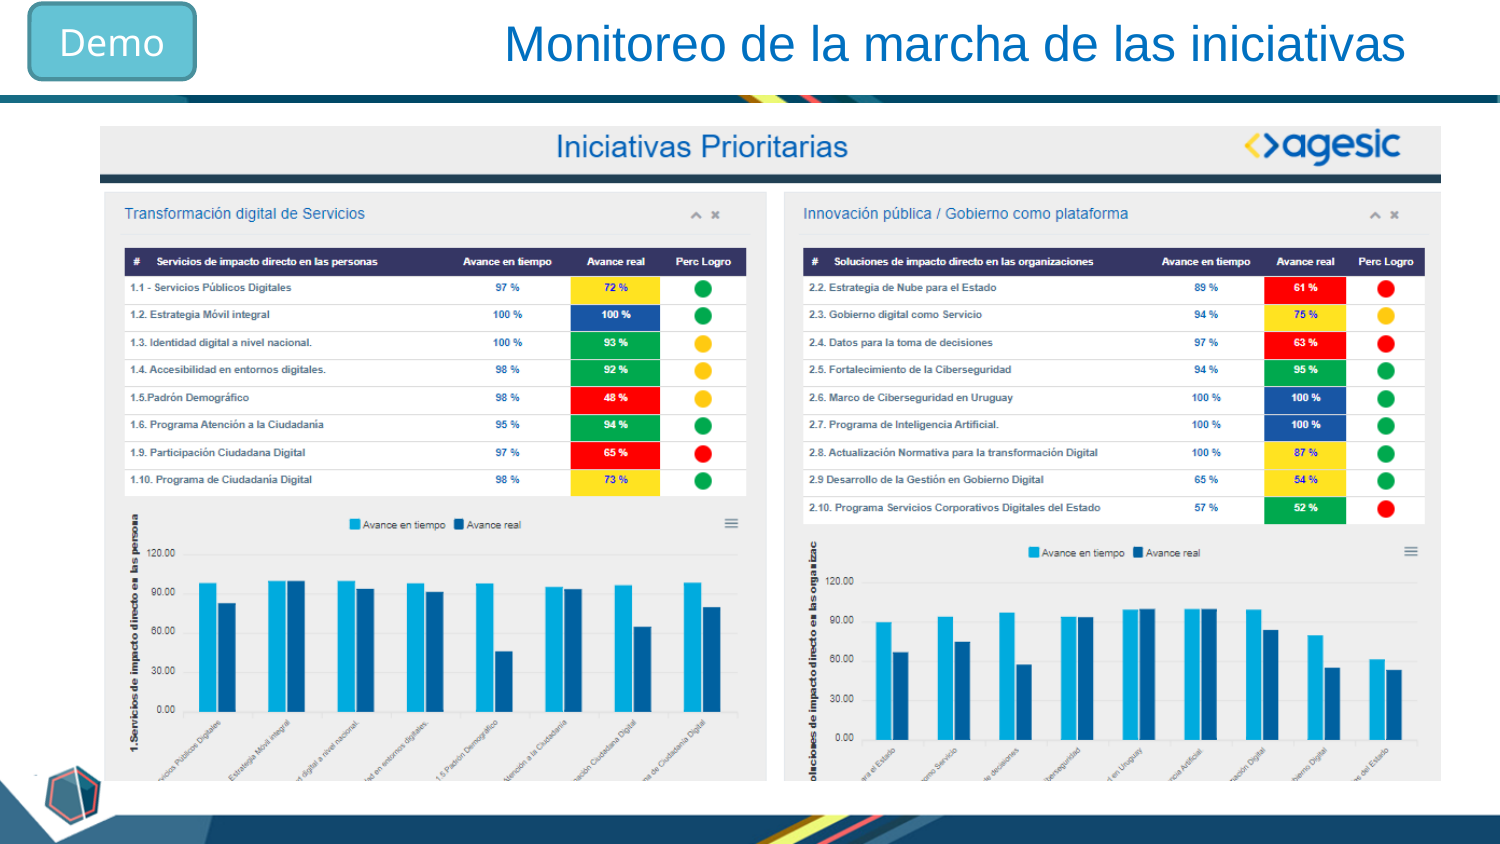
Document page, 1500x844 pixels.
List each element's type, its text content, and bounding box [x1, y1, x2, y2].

picture [0, 0, 1500, 844]
text_box Demo [27, 1, 197, 82]
text_box Monitoreo de la marcha de las iniciativas [490, 3, 1471, 79]
